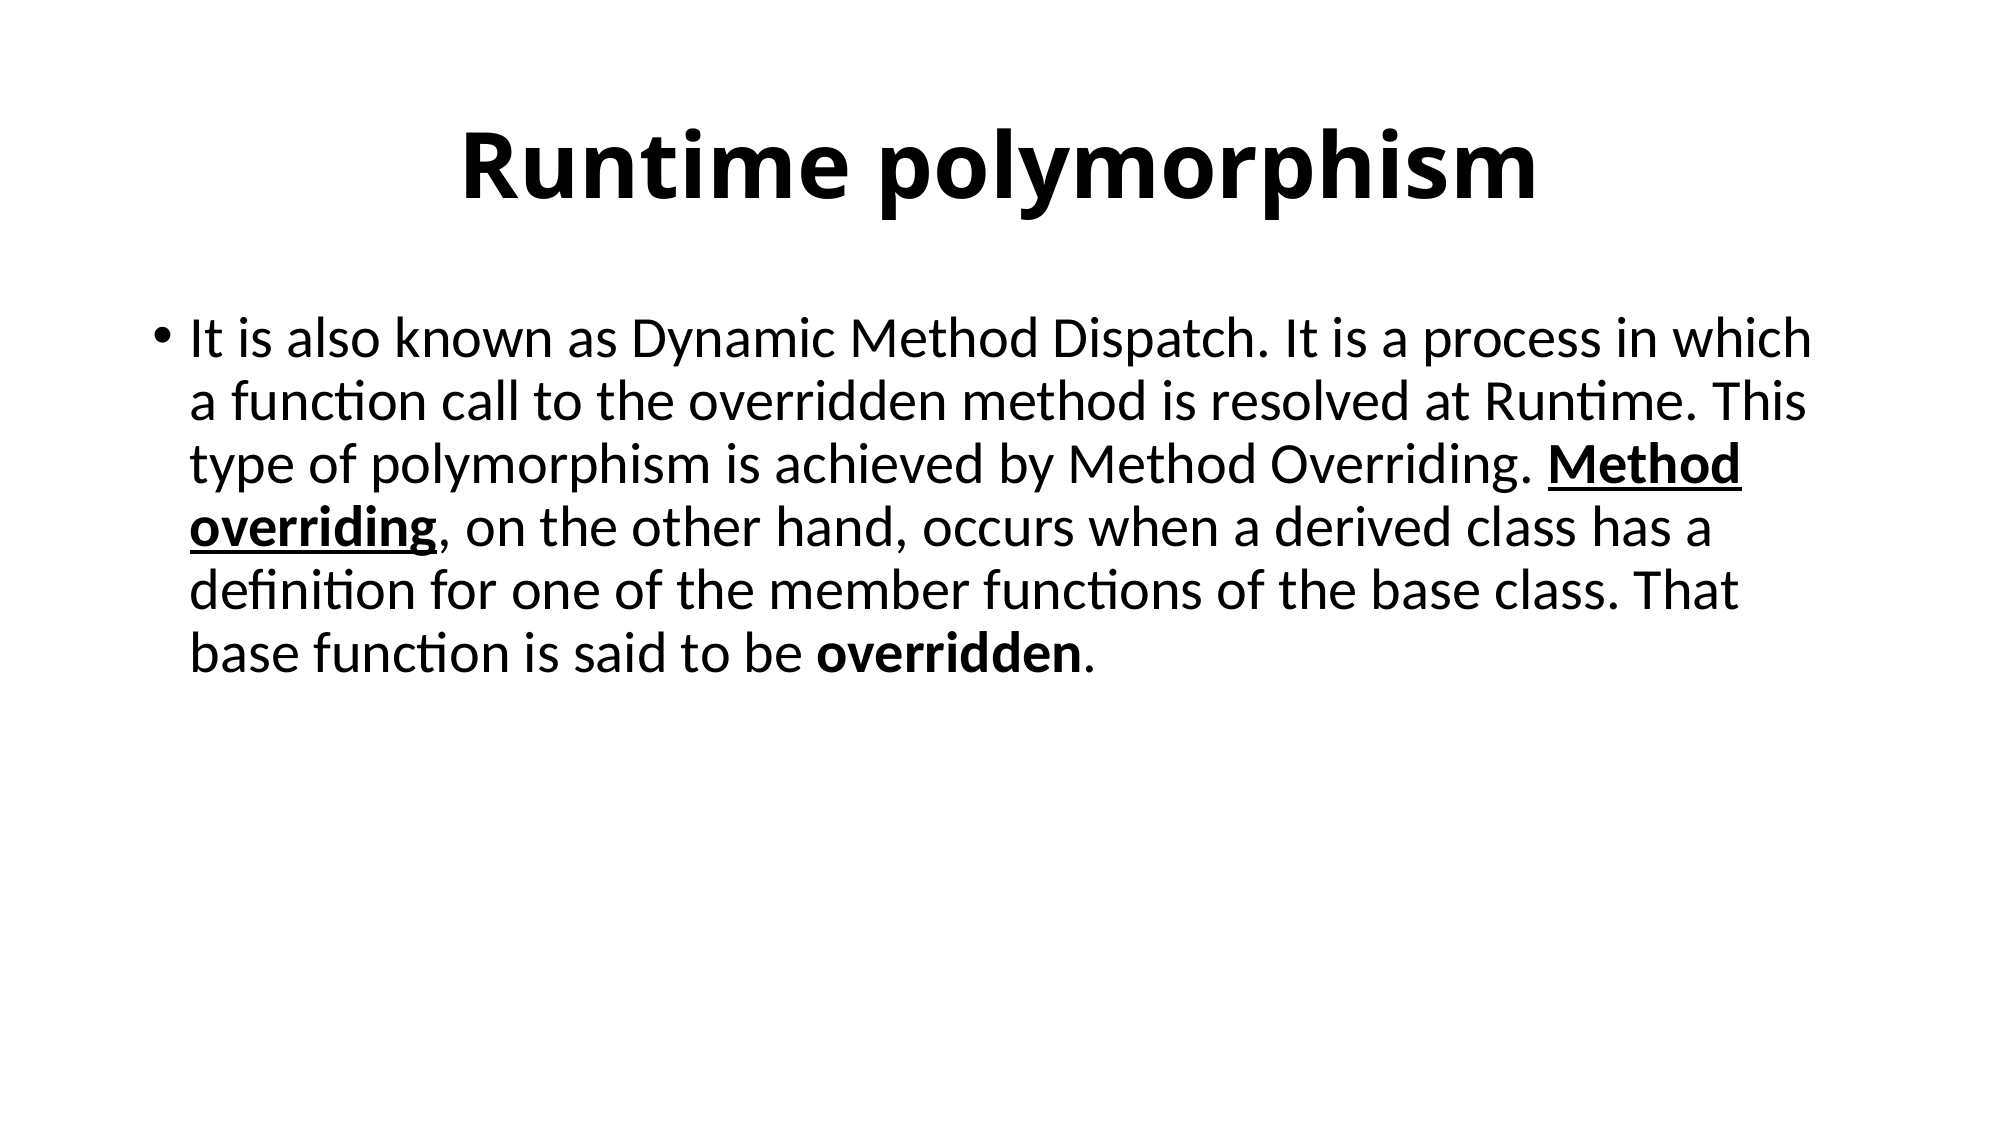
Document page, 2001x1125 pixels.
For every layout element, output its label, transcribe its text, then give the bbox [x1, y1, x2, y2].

title Runtime polymorphism [137, 59, 1863, 278]
list It is also known as Dynamic Method Dispatch. It is a process in which a function call to the overridden method is resolved at Runtime. This type of polymorphism is achieved by Method Overriding. Method overriding, on the other hand, occurs when a derived class has a definition for one of the member functions of the base class. That base function is said to be overridden. [137, 299, 1863, 1014]
